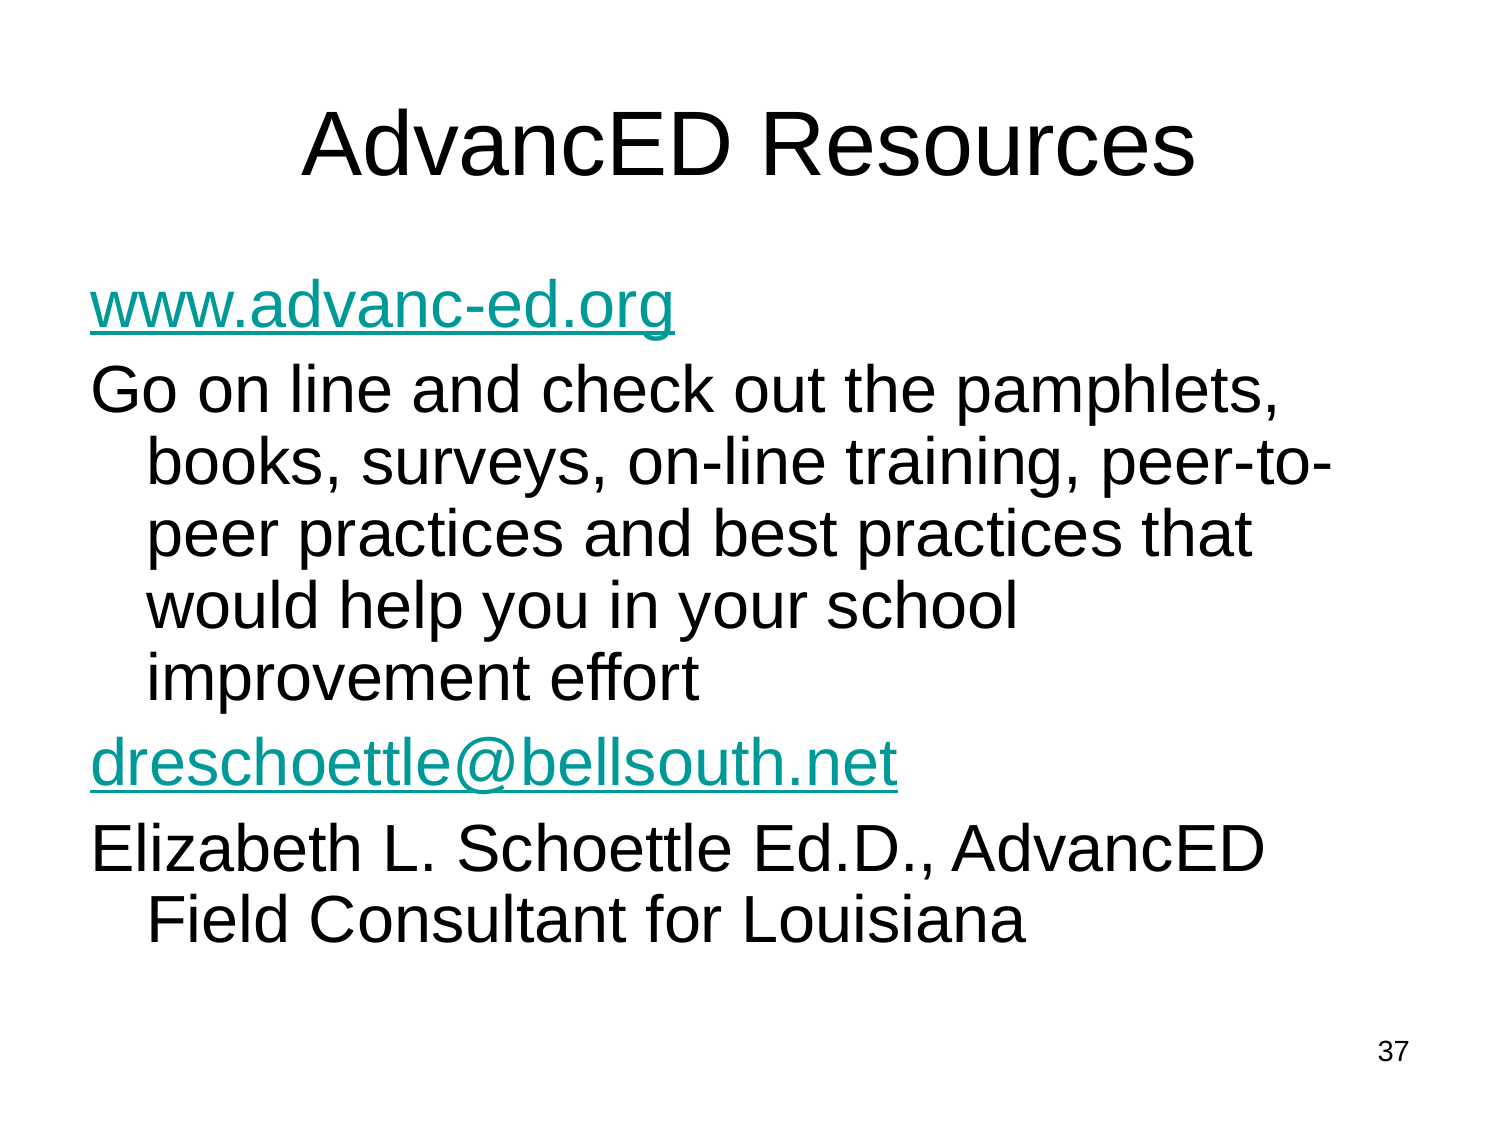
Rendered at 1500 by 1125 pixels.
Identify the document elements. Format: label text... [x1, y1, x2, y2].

title AdvancED Resources [74, 44, 1426, 233]
slide_number 37 [1074, 1024, 1426, 1103]
list www.advanc-ed.org Go on line and check out the pamphlets, books, surveys, on-line training, peer-to-peer practices and best practices that would help you in your school improvement effort dreschoettle@bellsouth.net Elizabeth L. Schoettle Ed.D., AdvancED Field Consultant for Louisiana [74, 262, 1426, 1006]
